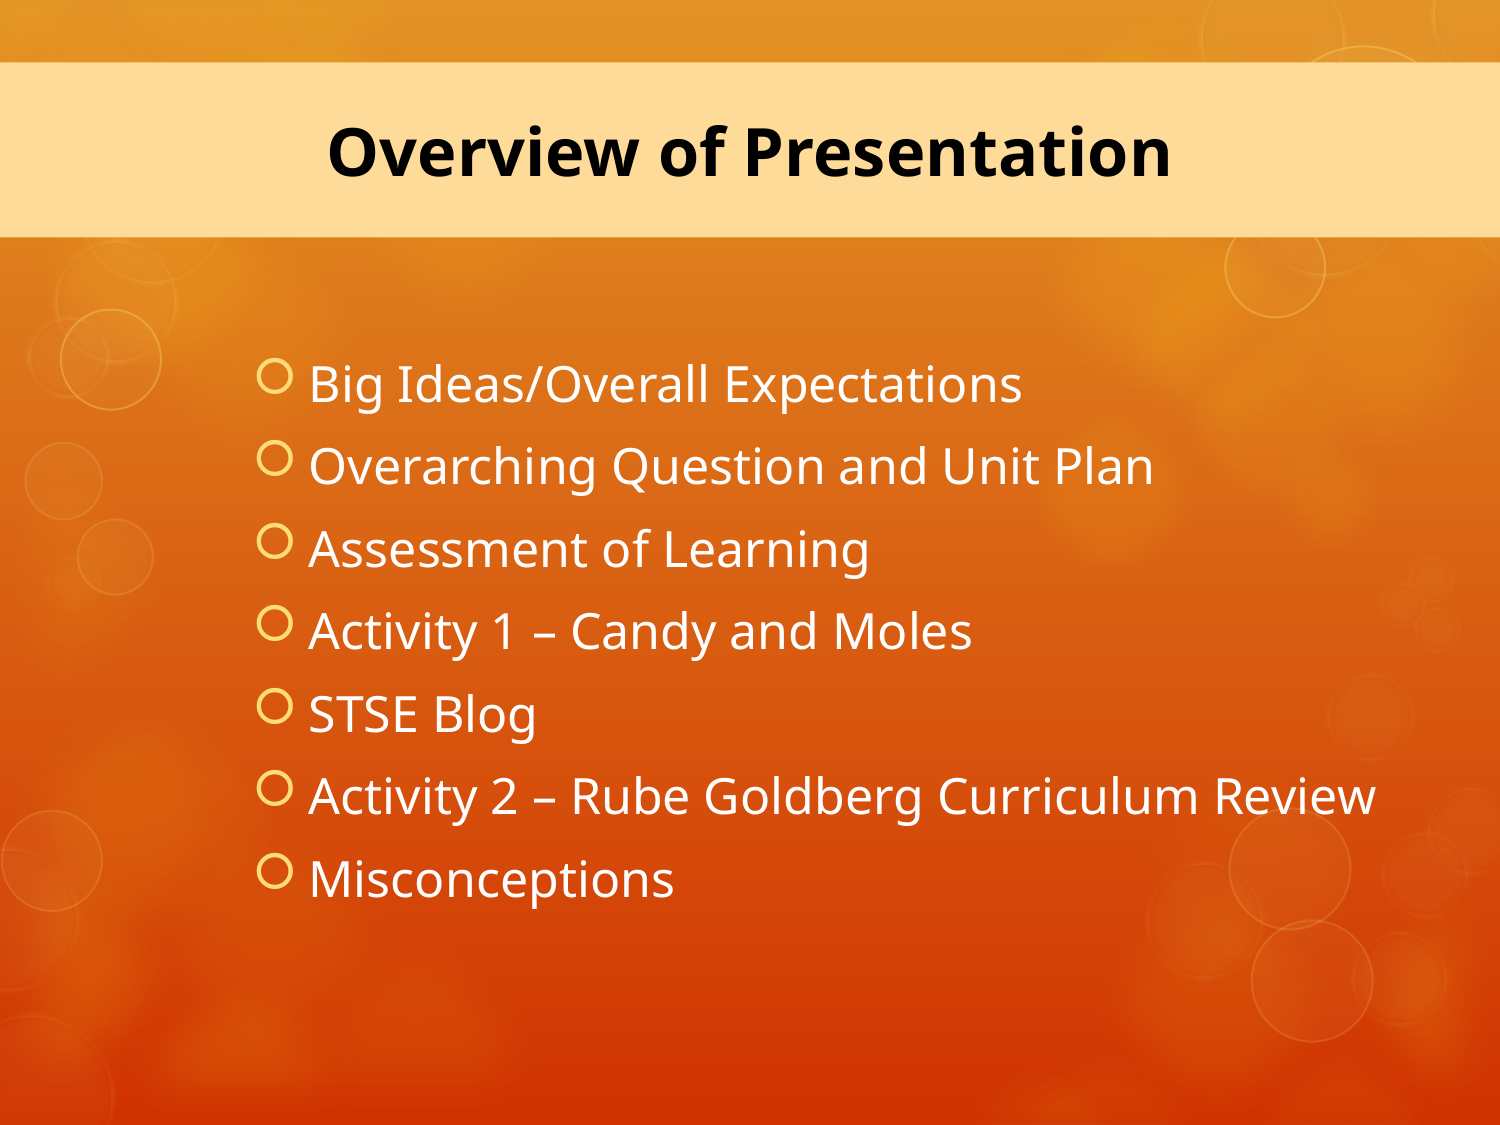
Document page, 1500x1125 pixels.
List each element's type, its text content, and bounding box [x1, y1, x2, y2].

text_box Overview of Presentation [0, 62, 1500, 238]
list Big Ideas/Overall Expectations Overarching Question and Unit Plan Assessment of Learning Activity 1 – Candy and Moles STSE Blog Activity 2 – Rube Goldberg Curriculum Review Misconceptions [237, 362, 1407, 1028]
